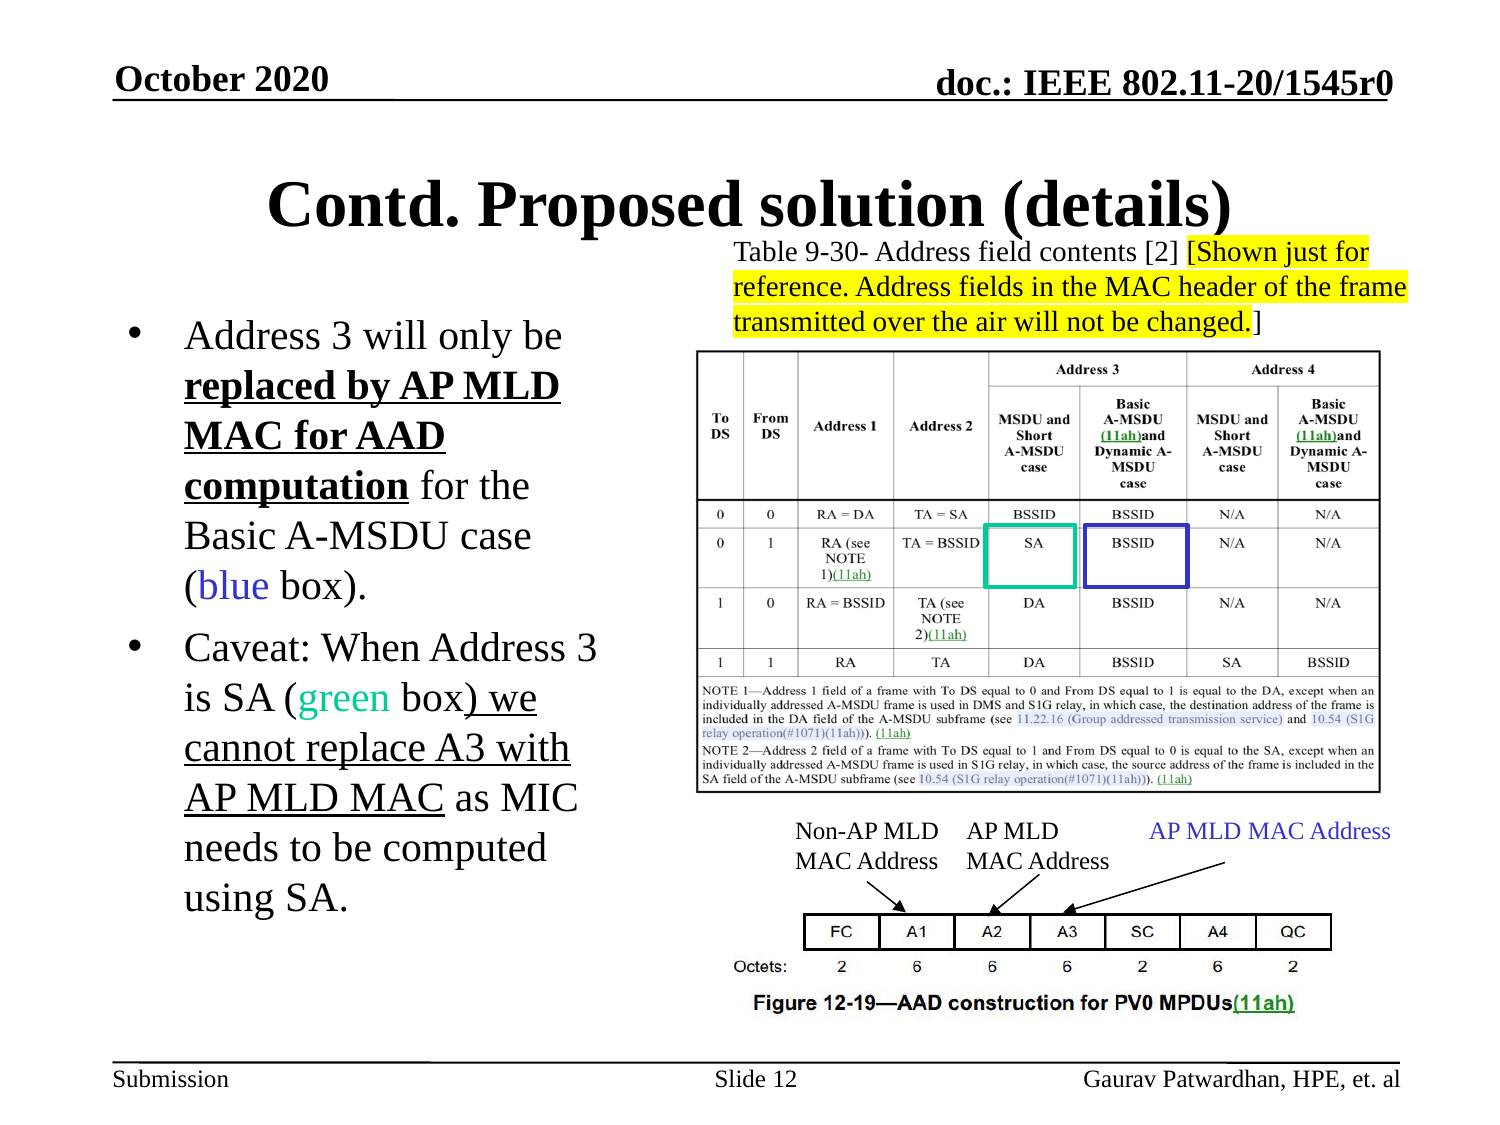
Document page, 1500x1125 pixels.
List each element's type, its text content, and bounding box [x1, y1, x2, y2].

text_box Table 9-30- Address field contents [2] [Shown just for reference. Address fields in the MAC header of the frame transmitted over the air will not be changed.] [718, 224, 1425, 345]
list Address 3 will only be replaced by AP MLD MAC for AAD computation for the Basic A-MSDU case (blue box). Caveat: When Address 3 is SA (green box) we cannot replace A3 with AP MLD MAC as MIC needs to be computed using SA. [112, 299, 614, 988]
text_box AP MLD MAC Address [951, 807, 1125, 882]
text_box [987, 874, 1040, 917]
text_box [866, 882, 907, 913]
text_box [1062, 862, 1226, 913]
title Contd. Proposed solution (details) [112, 112, 1388, 288]
picture [712, 904, 1362, 1044]
picture [688, 344, 1388, 798]
footer Gaurav Patwardhan, HPE, et. al [878, 1061, 1402, 1093]
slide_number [114, 54, 423, 100]
text_box Non-AP MLD MAC Address [780, 807, 951, 882]
slide_number Slide 12 [712, 1061, 800, 1123]
text_box AP MLD MAC Address [1134, 807, 1425, 852]
